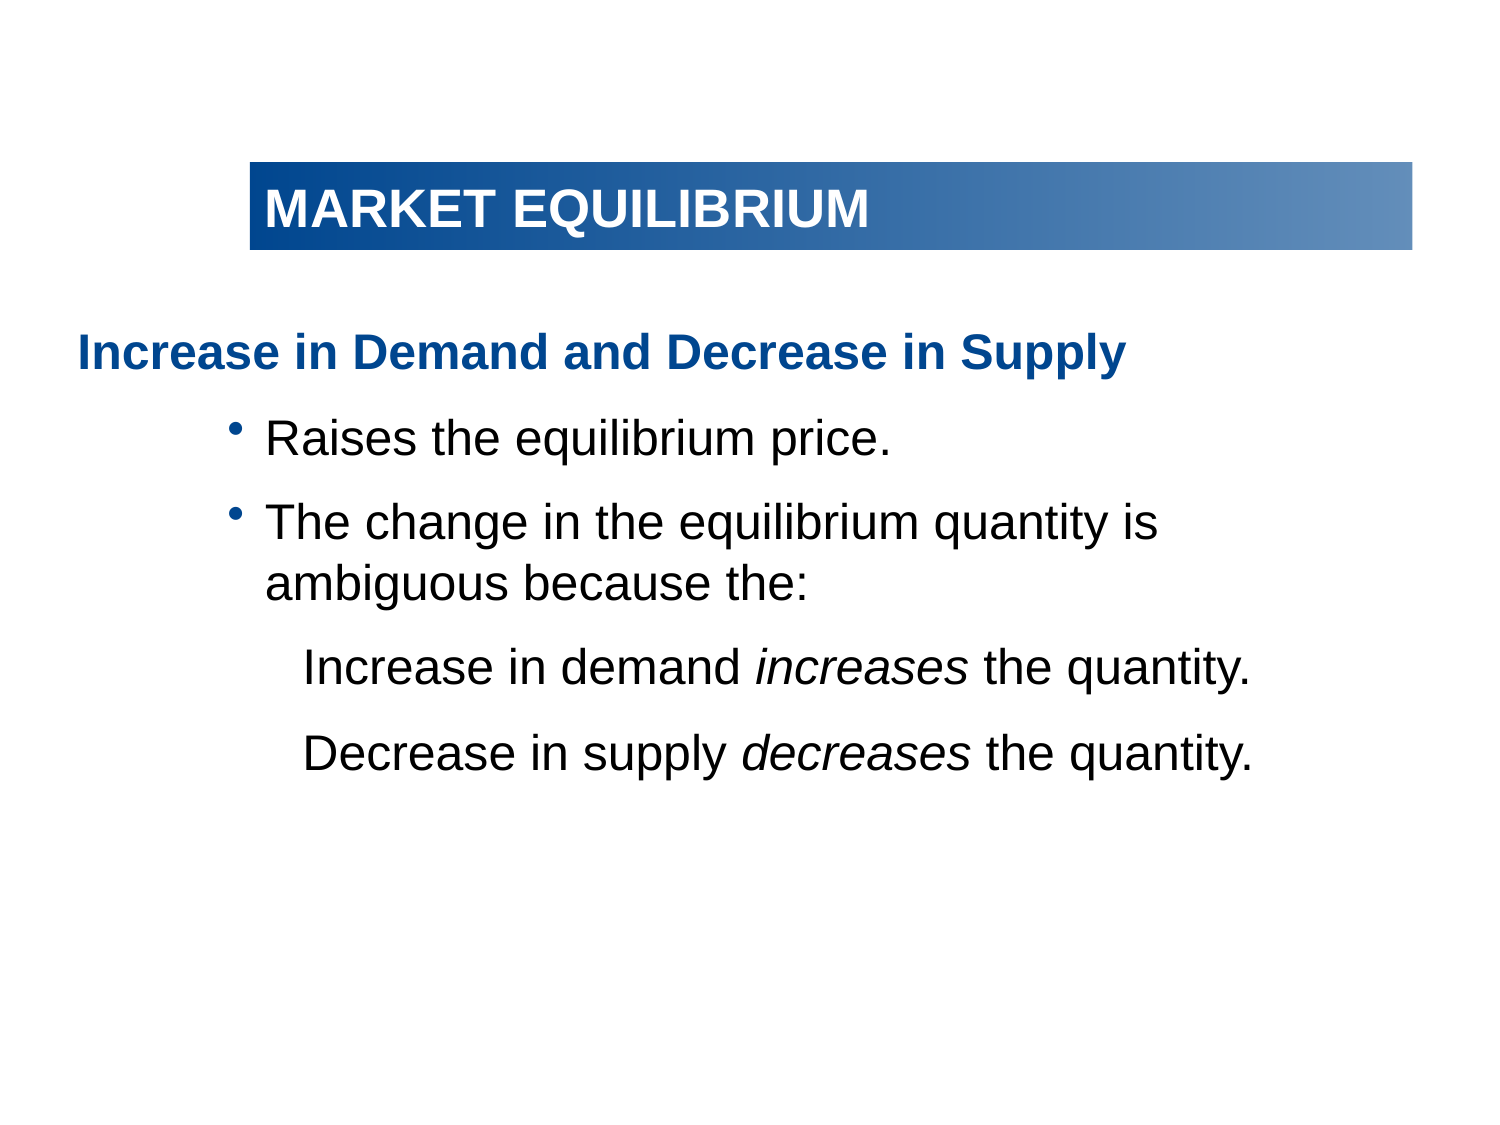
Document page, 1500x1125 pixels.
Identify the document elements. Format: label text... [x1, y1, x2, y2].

list Increase in Demand and Decrease in Supply Raises the equilibrium price. The change in the equilibrium quantity is ambiguous because the: Increase in demand increases the quantity. Decrease in supply decreases the quantity. [62, 312, 1376, 936]
title MARKET EQUILIBRIUM [249, 162, 1413, 251]
